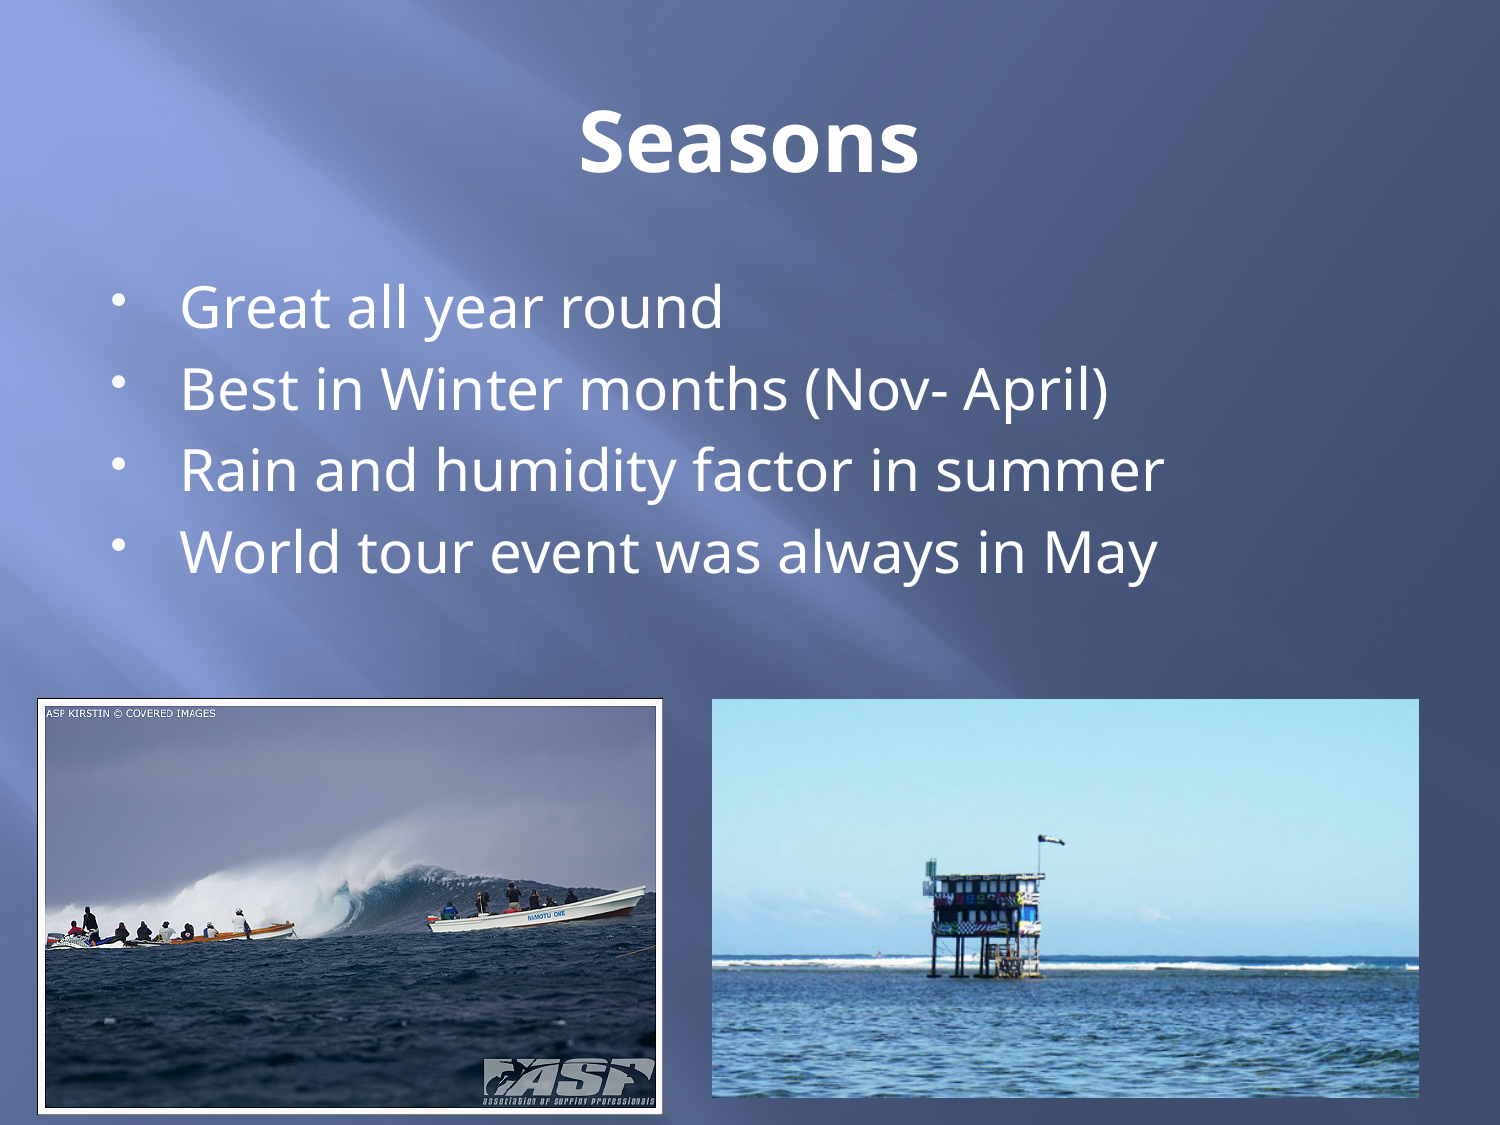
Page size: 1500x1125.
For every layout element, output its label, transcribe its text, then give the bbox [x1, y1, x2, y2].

picture [37, 698, 663, 1115]
list Great all year round Best in Winter months (Nov- April) Rain and humidity factor in summer World tour event was always in May [75, 262, 1425, 1035]
title Seasons [75, 45, 1425, 233]
picture [712, 699, 1420, 1098]
